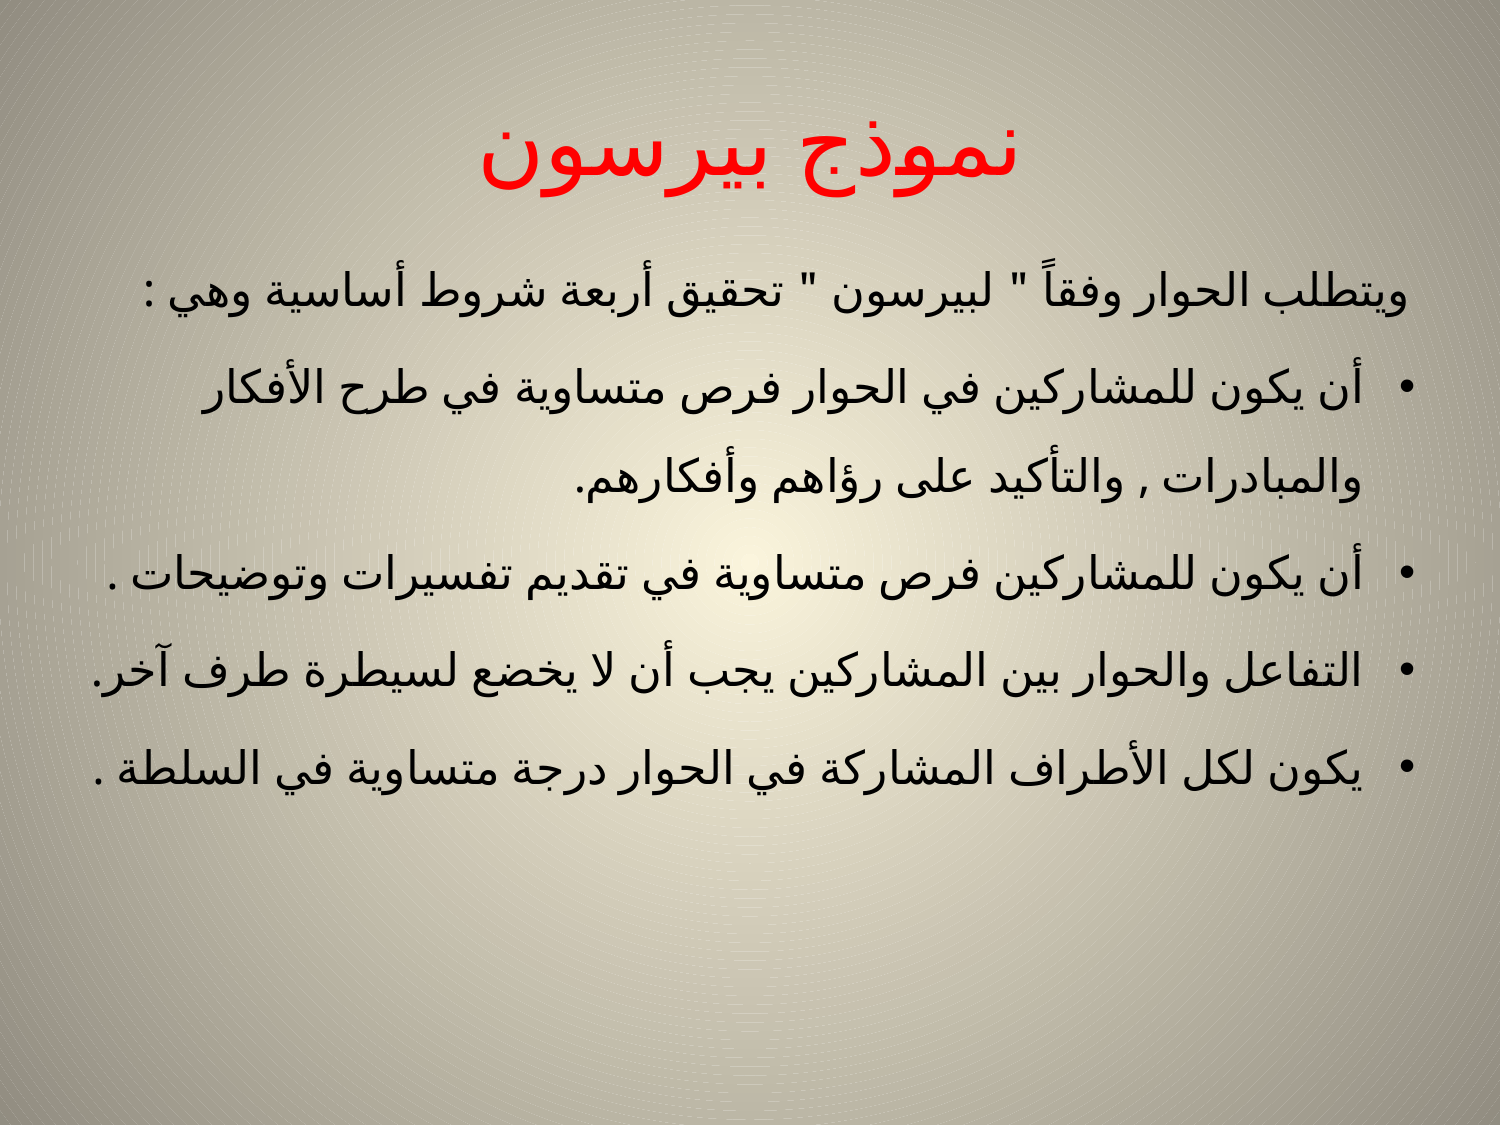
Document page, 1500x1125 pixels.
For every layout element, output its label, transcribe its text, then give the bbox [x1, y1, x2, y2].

title نموذج بيرسون [75, 45, 1425, 219]
list ويتطلب الحوار وفقاً " لبيرسون " تحقيق أربعة شروط أساسية وهي : أن يكون للمشاركين في الحوار فرص متساوية في طرح الأفكار والمبادرات , والتأكيد على رؤاهم وأفكارهم. أن يكون للمشاركين فرص متساوية في تقديم تفسيرات وتوضيحات . التفاعل والحوار بين المشاركين يجب أن لا يخضع لسيطرة طرف آخر. يكون لكل الأطراف المشاركة في الحوار درجة متساوية في السلطة . [75, 219, 1425, 1125]
